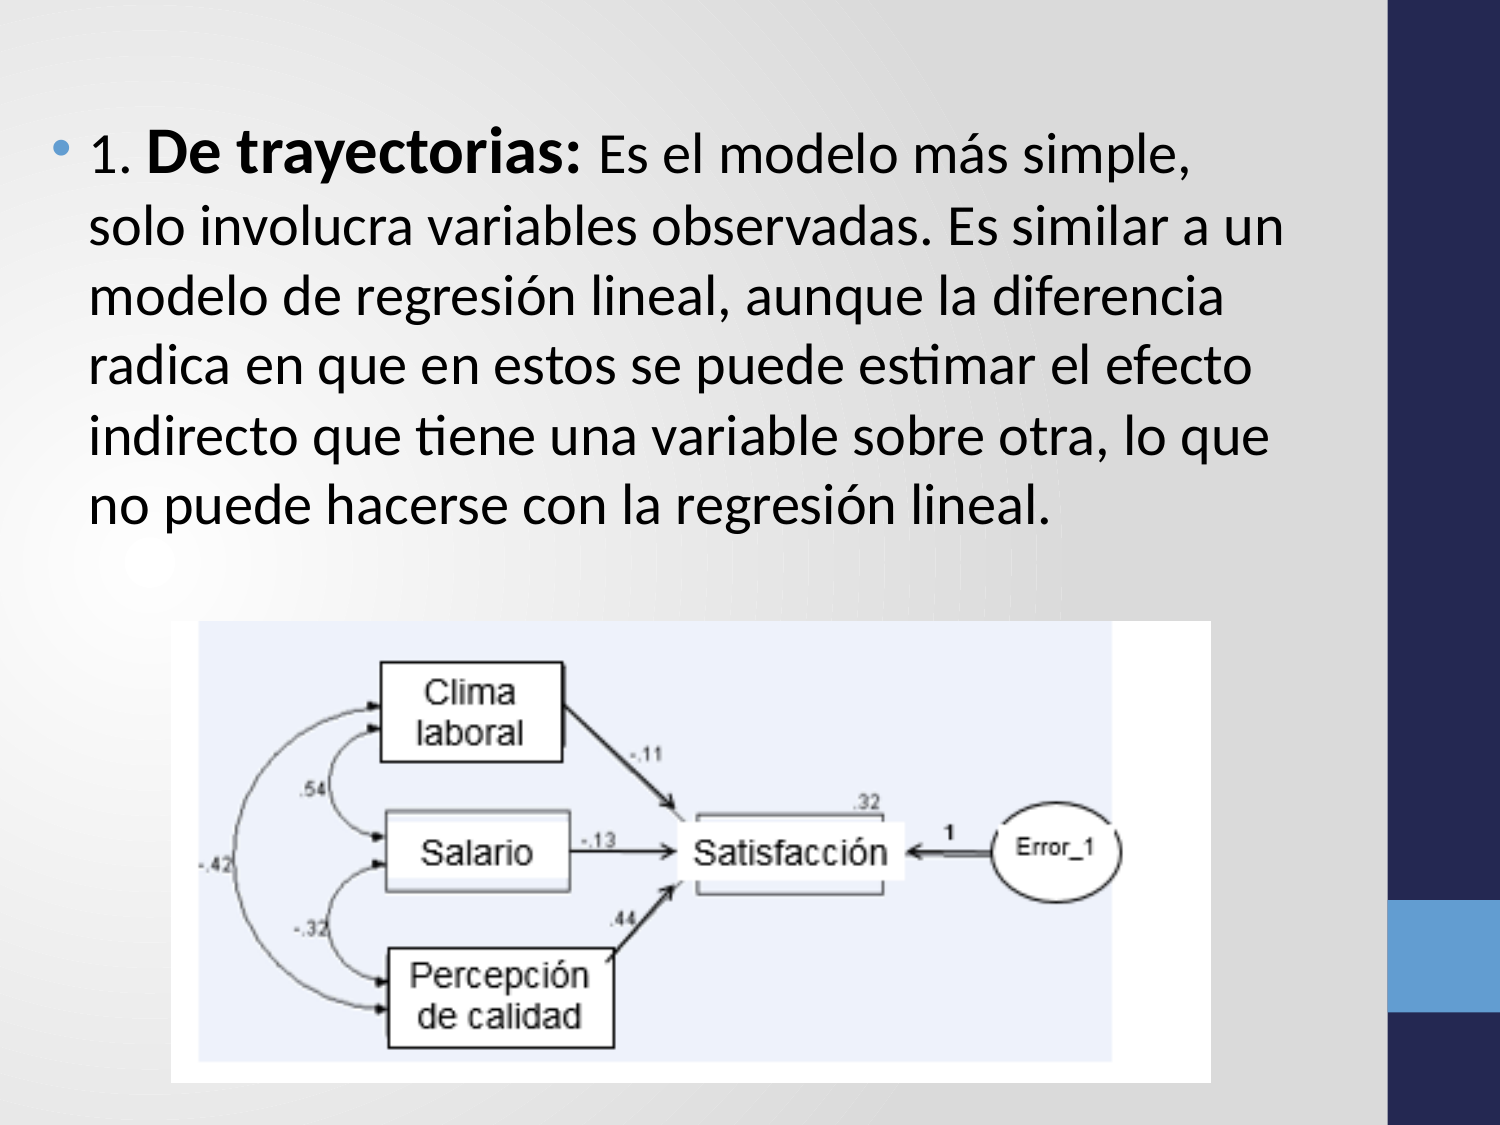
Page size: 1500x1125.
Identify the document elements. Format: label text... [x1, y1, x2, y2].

list 1. De trayectorias: Es el modelo más simple, solo involucra variables observadas. Es similar a un modelo de regresión lineal, aunque la diferencia radica en que en estos se puede estimar el efecto indirecto que tiene una variable sobre otra, lo que no puede hacerse con la regresión lineal. [17, 99, 1314, 943]
picture [170, 621, 1212, 1083]
